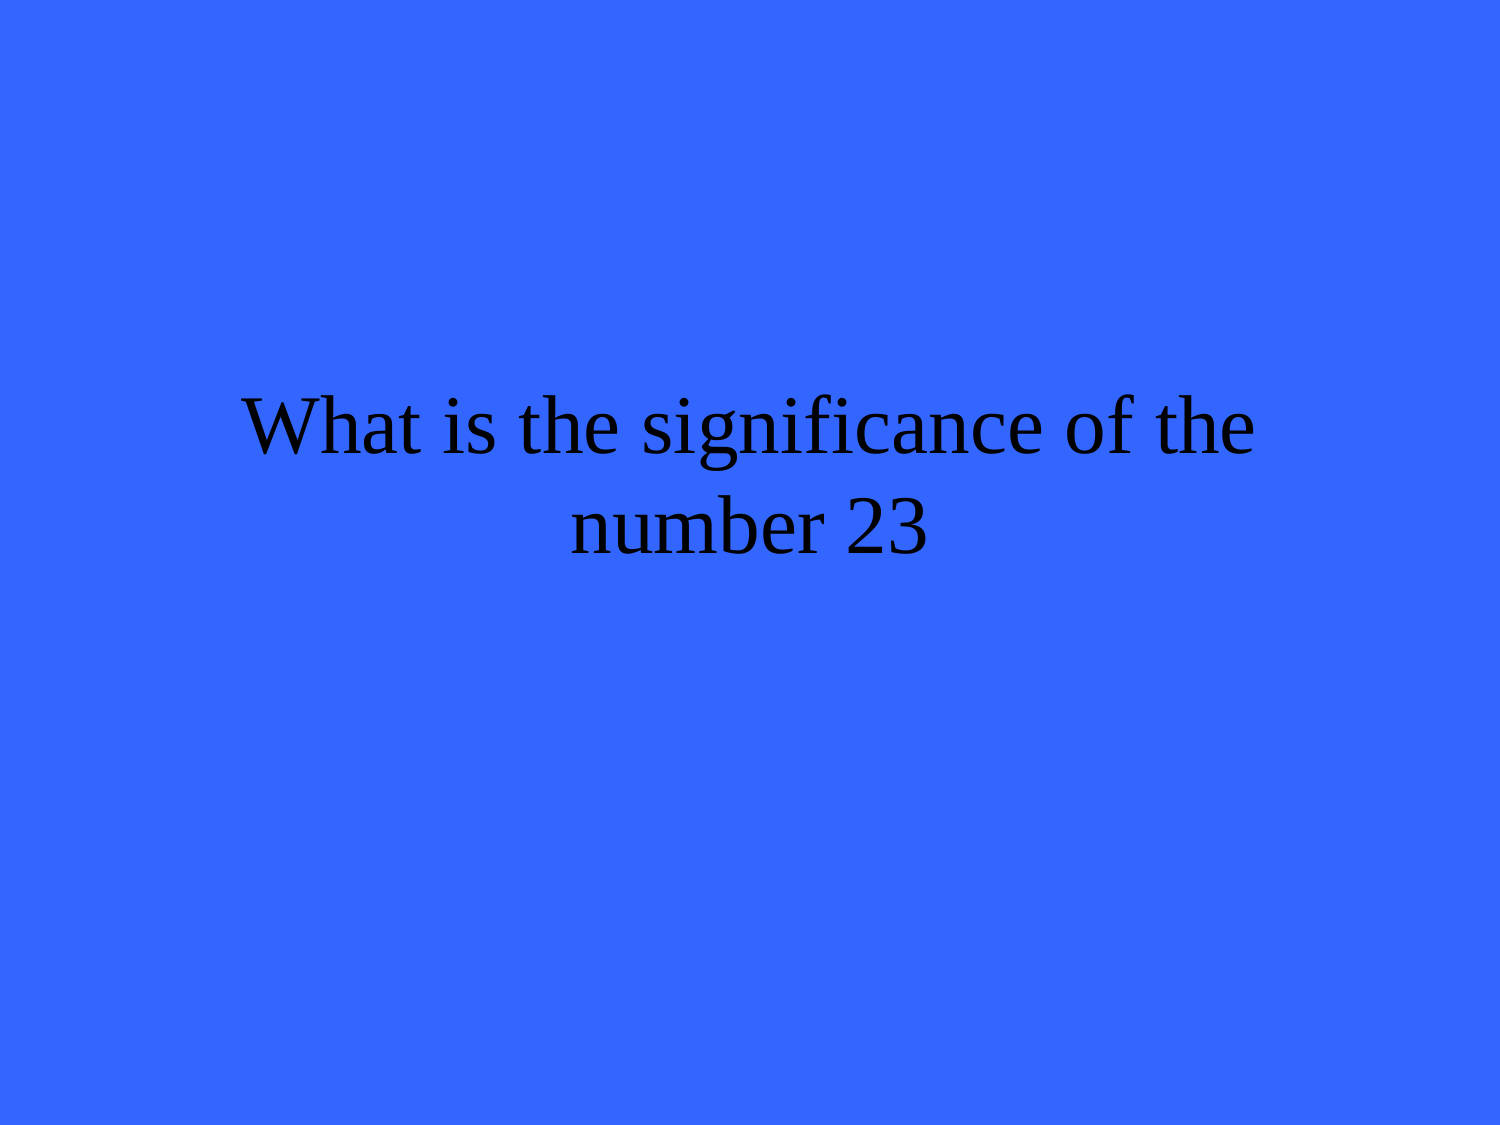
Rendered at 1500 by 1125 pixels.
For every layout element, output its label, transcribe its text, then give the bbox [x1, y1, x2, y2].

title What is the significance of the number 23 [112, 349, 1388, 591]
